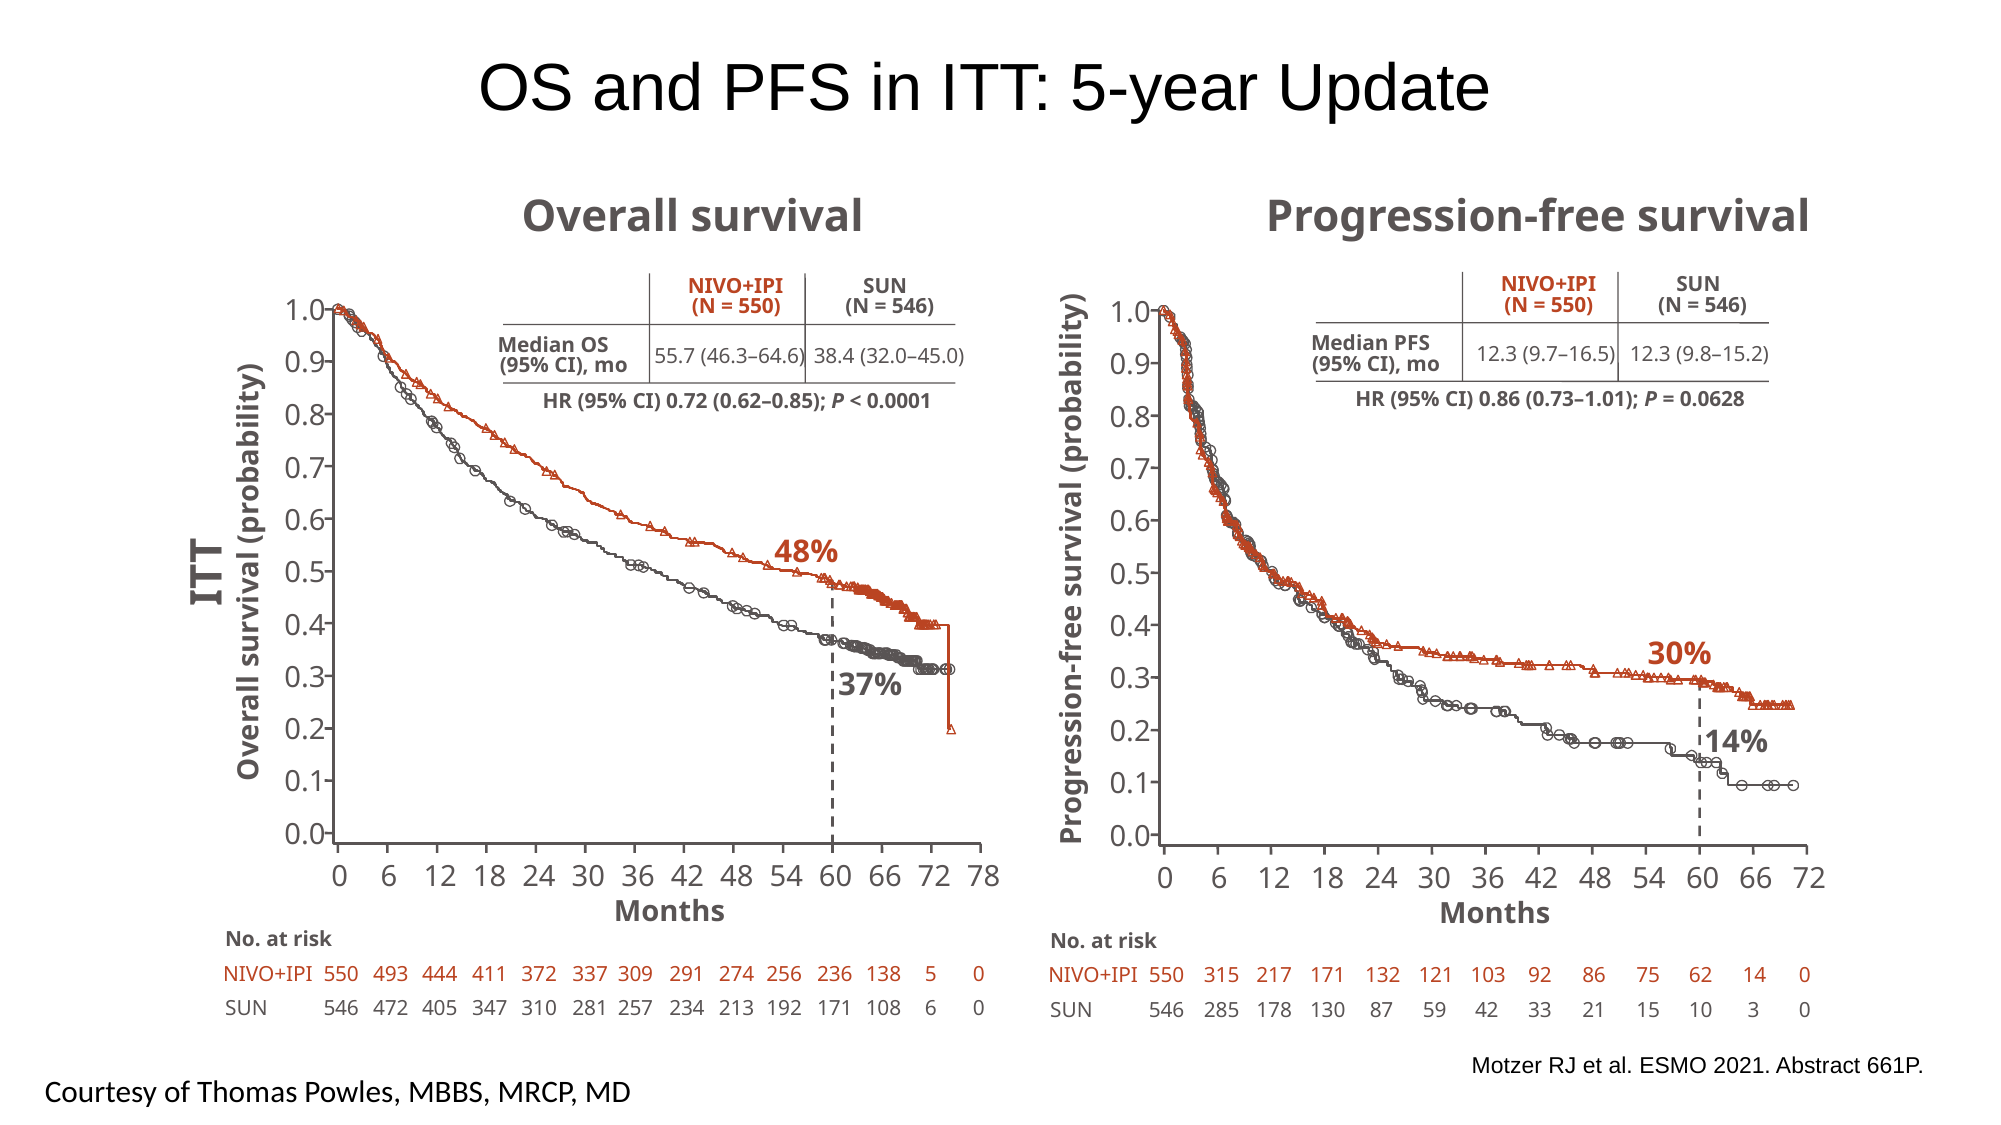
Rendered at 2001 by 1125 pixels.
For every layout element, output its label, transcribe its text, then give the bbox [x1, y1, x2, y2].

text_box Courtesy of Thomas Powles, MBBS, MRCP, MD [30, 1064, 1033, 1117]
text_box OS and PFS in ITT: 5-year Update [45, 27, 1922, 139]
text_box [177, 191, 1826, 1022]
text_box Motzer RJ et al. ESMO 2021. Abstract 661P. [1456, 1045, 2000, 1087]
